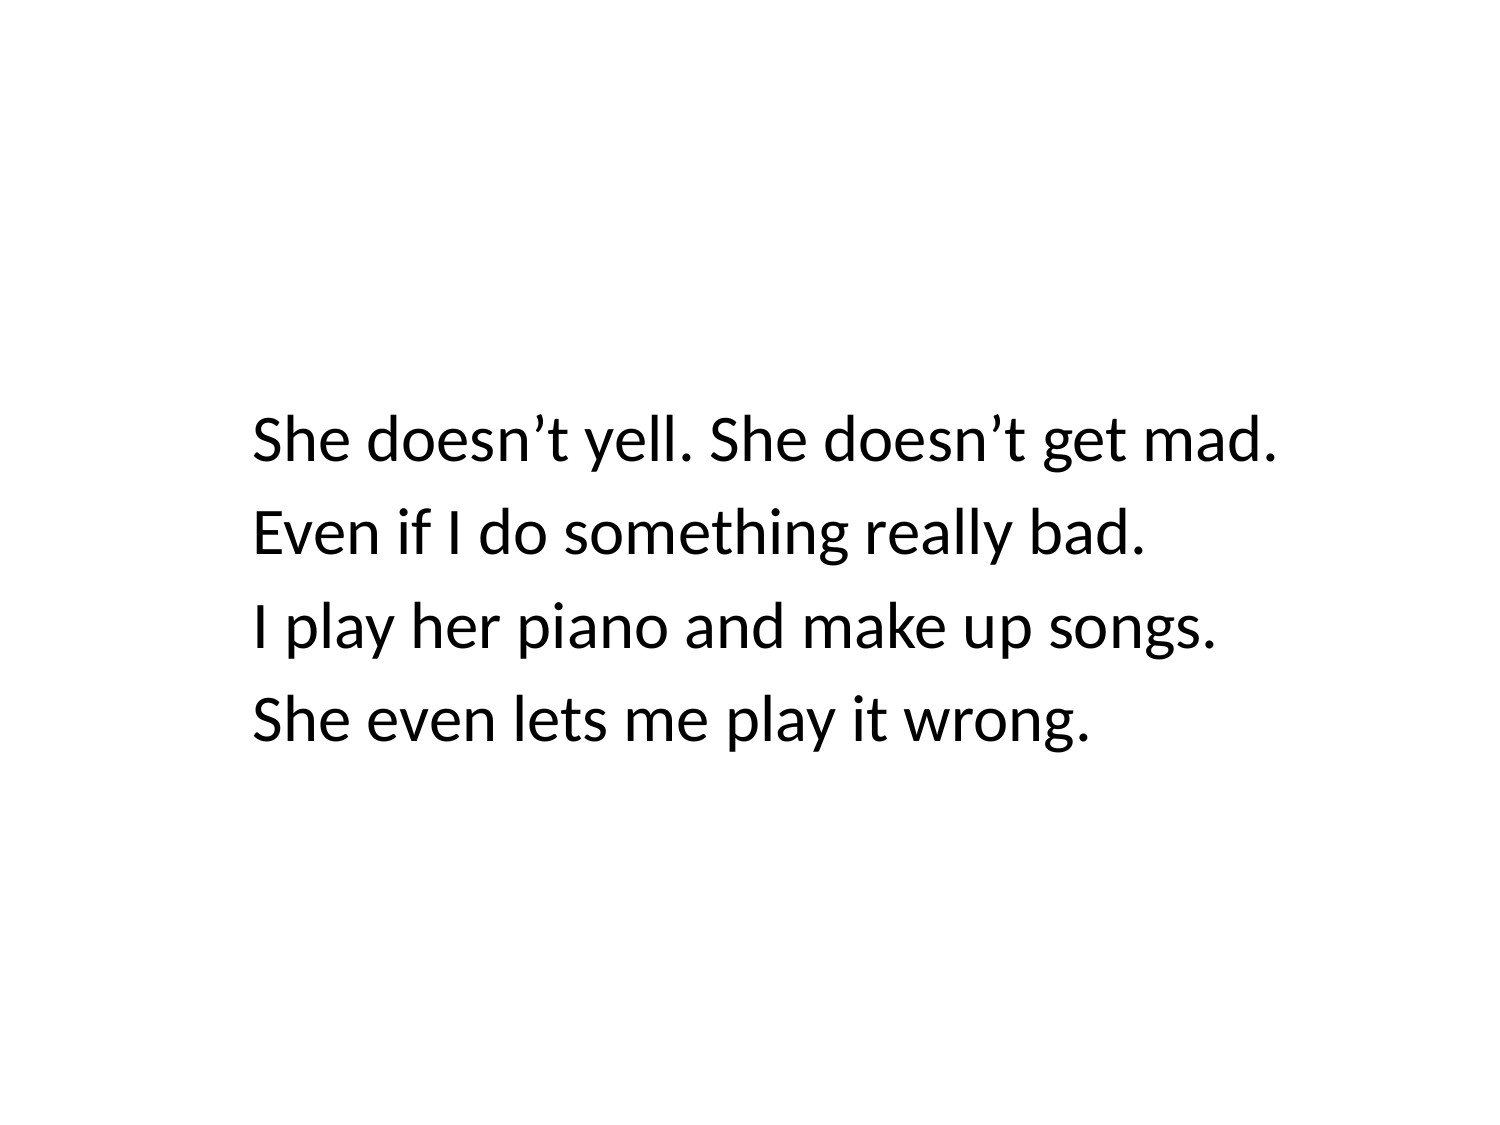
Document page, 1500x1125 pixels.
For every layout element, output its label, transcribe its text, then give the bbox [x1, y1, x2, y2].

list She doesn’t yell. She doesn’t get mad. Even if I do something really bad. I play her piano and make up songs. She even lets me play it wrong. [237, 387, 1500, 999]
